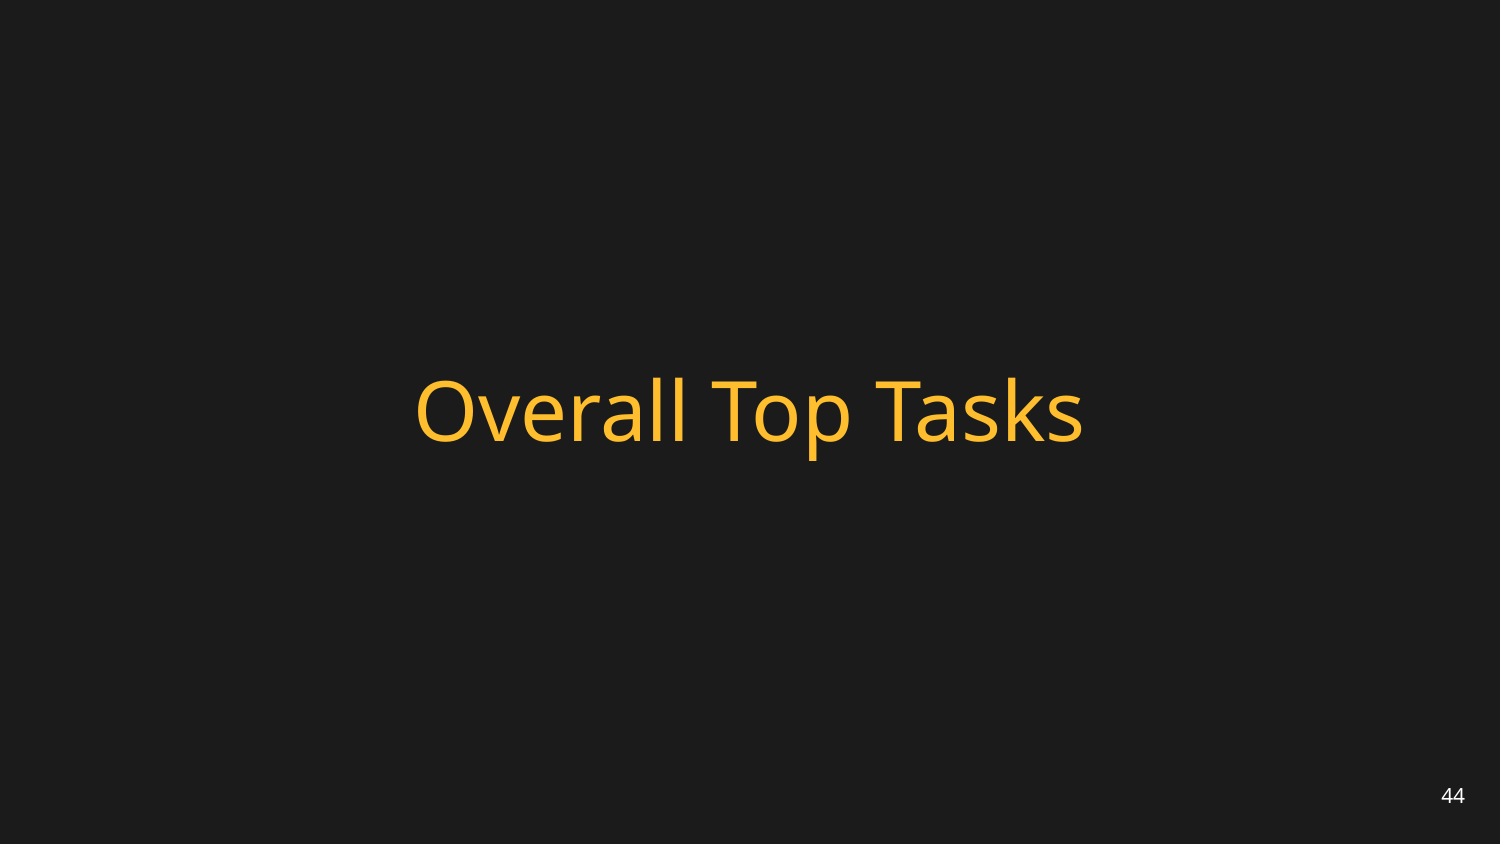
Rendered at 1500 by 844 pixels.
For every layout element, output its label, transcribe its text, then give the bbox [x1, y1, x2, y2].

slide_number 44 [1389, 764, 1480, 830]
title Overall Top Tasks [51, 72, 1449, 753]
